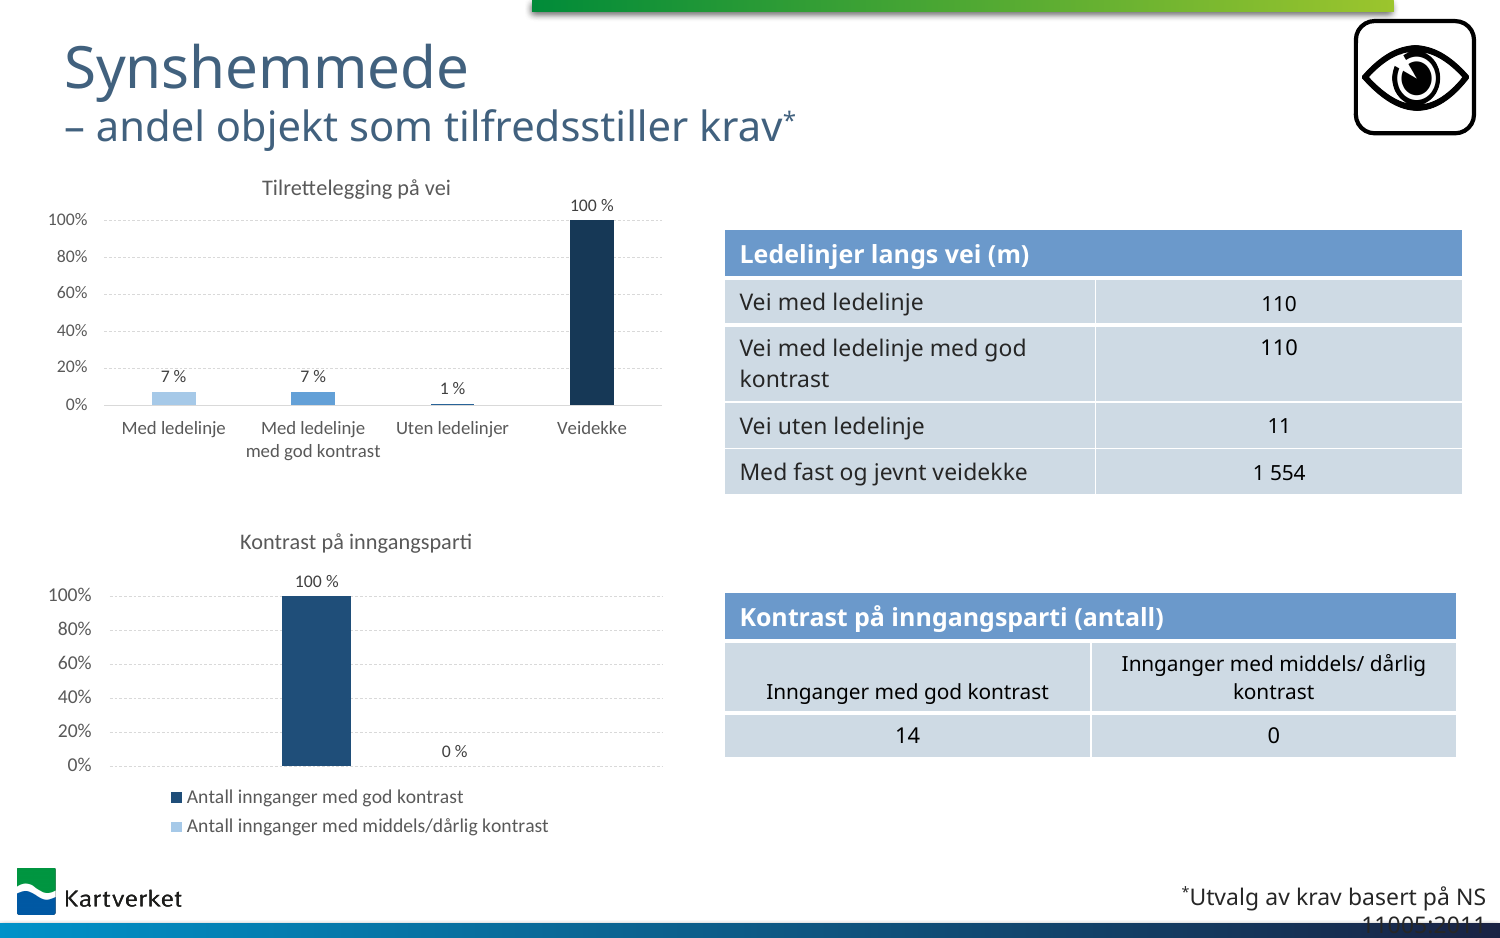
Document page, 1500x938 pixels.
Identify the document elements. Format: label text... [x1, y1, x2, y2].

table_cell Innganger med god kontrast [725, 643, 1090, 711]
table_header Kontrast på inngangsparti (antall) [725, 593, 1456, 639]
table_cell Vei uten ledelinje [725, 403, 1095, 448]
table_cell 110 [1096, 327, 1462, 401]
table_cell 1 554 [1096, 449, 1462, 494]
table_cell Vei med ledelinje [725, 280, 1095, 323]
table_cell 11 [1096, 403, 1462, 448]
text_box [1355, 20, 1475, 134]
text_box *Utvalg av krav basert på NS 11005:2011 [1068, 873, 1500, 938]
table_cell 0 [1092, 715, 1456, 757]
picture [41, 520, 673, 846]
table_cell 14 [725, 715, 1090, 757]
table_cell Med fast og jevnt veidekke [725, 449, 1095, 494]
table_header Ledelinjer langs vei (m) [725, 230, 1462, 276]
text_box Synshemmede – andel objekt som tilfredsstiller krav* [49, 24, 1431, 158]
picture [41, 166, 673, 492]
table_cell Innganger med middels/ dårlig kontrast [1092, 643, 1456, 711]
table_cell 110 [1096, 280, 1462, 323]
table_cell Vei med ledelinje med god kontrast [725, 327, 1095, 401]
